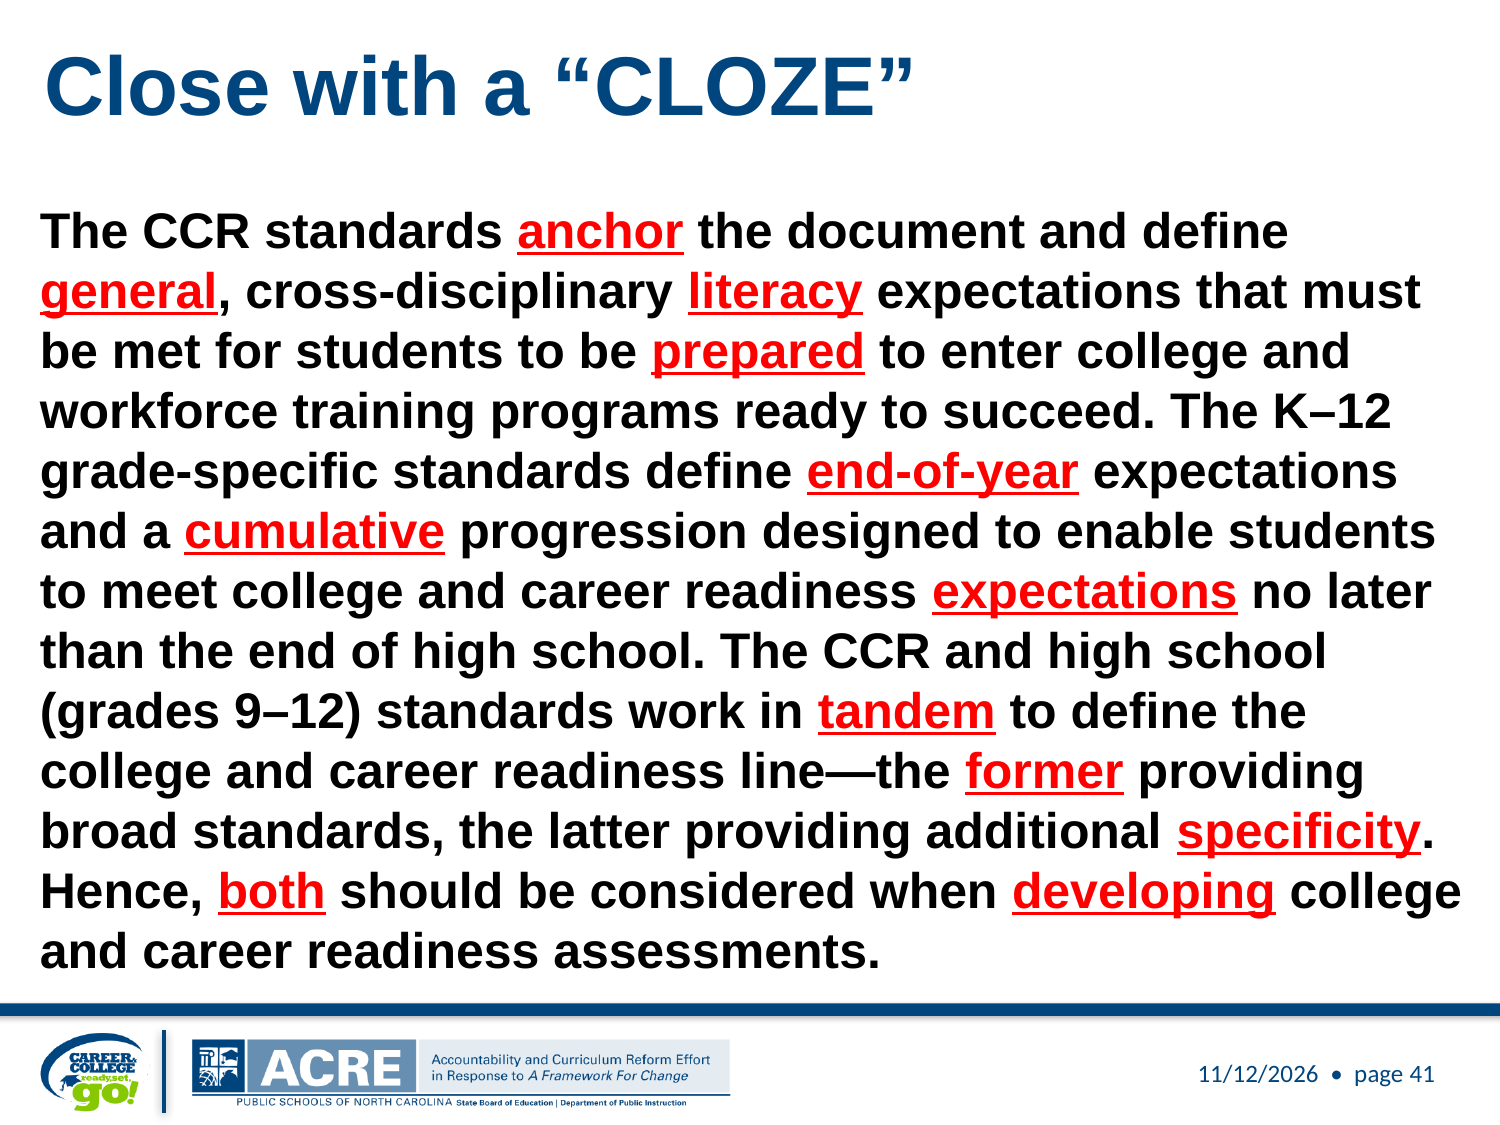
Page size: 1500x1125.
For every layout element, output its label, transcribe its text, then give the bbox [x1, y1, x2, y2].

picture [174, 1017, 744, 1125]
title Close with a “CLOZE” [24, 24, 938, 151]
text_box The CCR standards anchor the document and define general, cross-disciplinary literacy expectations that must be met for students to be prepared to enter college and workforce training programs ready to succeed. The K–12 grade-specific standards define end-of-year expectations and a cumulative progression designed to enable students to meet college and career readiness expectations no later than the end of high school. The CCR and high school (grades 9–12) standards work in tandem to define the college and career readiness line—the former providing broad standards, the latter providing additional specificity. Hence, both should be considered when developing college and career readiness assessments. [24, 191, 1500, 987]
picture [37, 1029, 152, 1115]
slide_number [1137, 1042, 1450, 1103]
